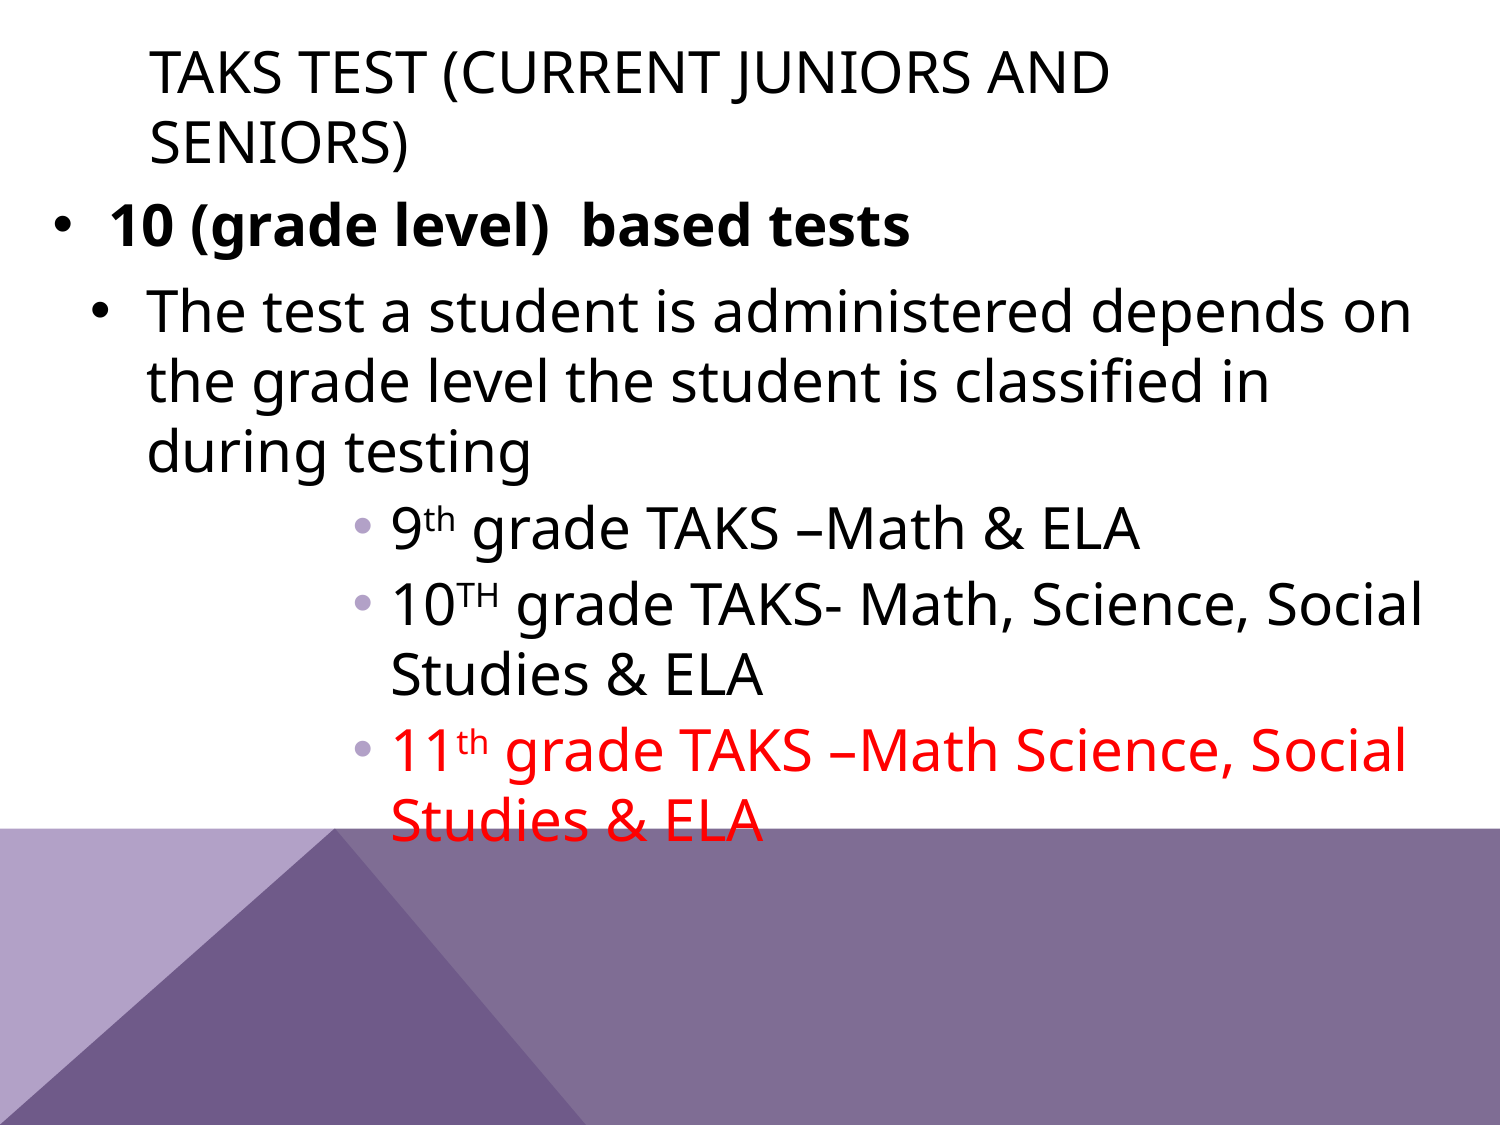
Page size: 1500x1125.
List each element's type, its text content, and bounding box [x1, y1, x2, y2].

list 10 (grade level) based tests The test a student is administered depends on the grade level the student is classified in during testing 9th grade TAKS –Math & ELA 10TH grade TAKS- Math, Science, Social Studies & ELA 11th grade TAKS –Math Science, Social Studies & ELA [37, 180, 1463, 768]
title Taks test (CURRENT JUNIORS AND SENIORS) [134, 59, 1369, 150]
